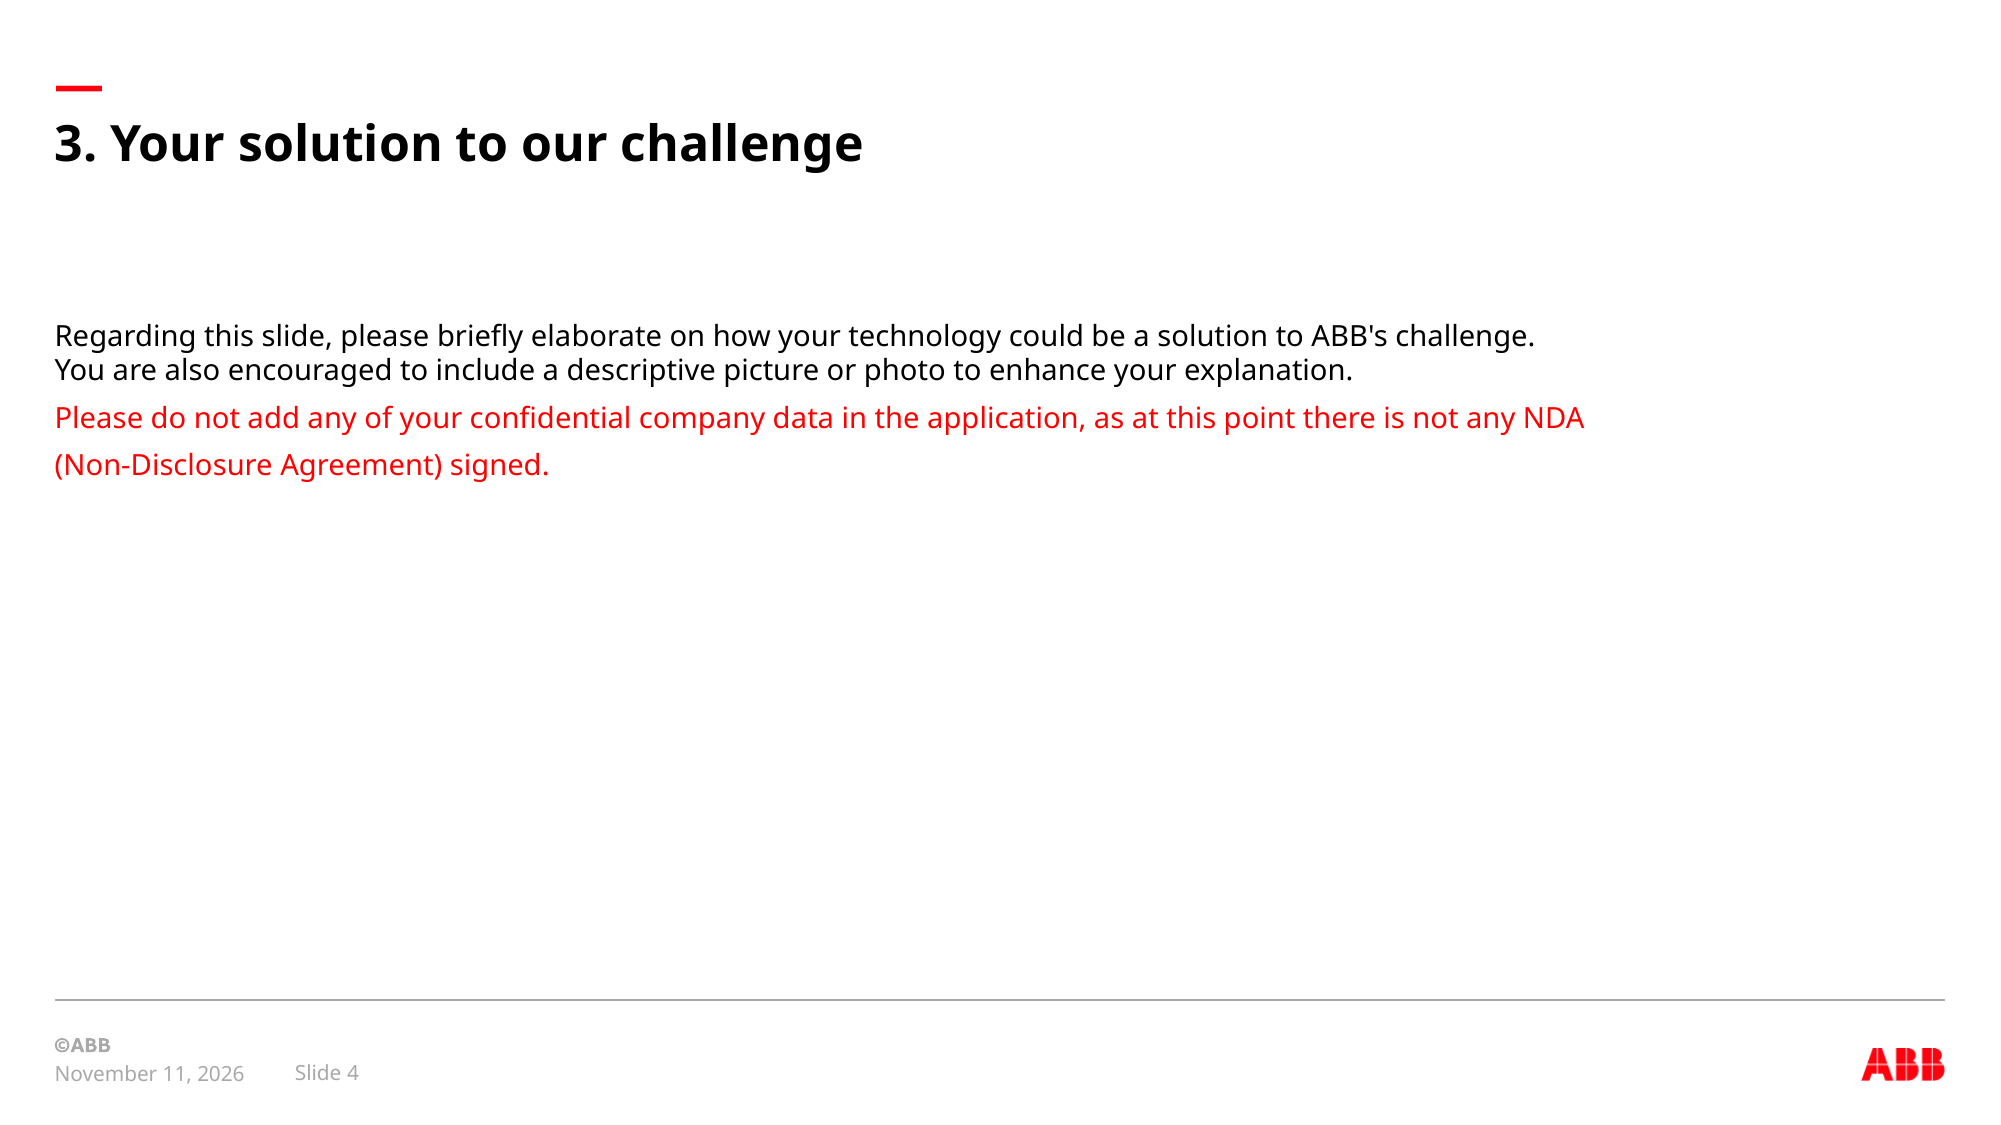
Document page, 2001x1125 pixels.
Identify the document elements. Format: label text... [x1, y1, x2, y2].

title 3. Your solution to our challenge [54, 111, 1945, 177]
list Regarding this slide, please briefly elaborate on how your technology could be a solution to ABB's challenge. You are also encouraged to include a descriptive picture or photo to enhance your explanation. Please do not add any of your confidential company data in the application, as at this point there is not any NDA (Non-Disclosure Agreement) signed. [54, 316, 1945, 970]
slide_number Slide 4 [294, 1064, 406, 1084]
picture [1861, 1048, 1945, 1081]
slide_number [54, 1064, 280, 1084]
